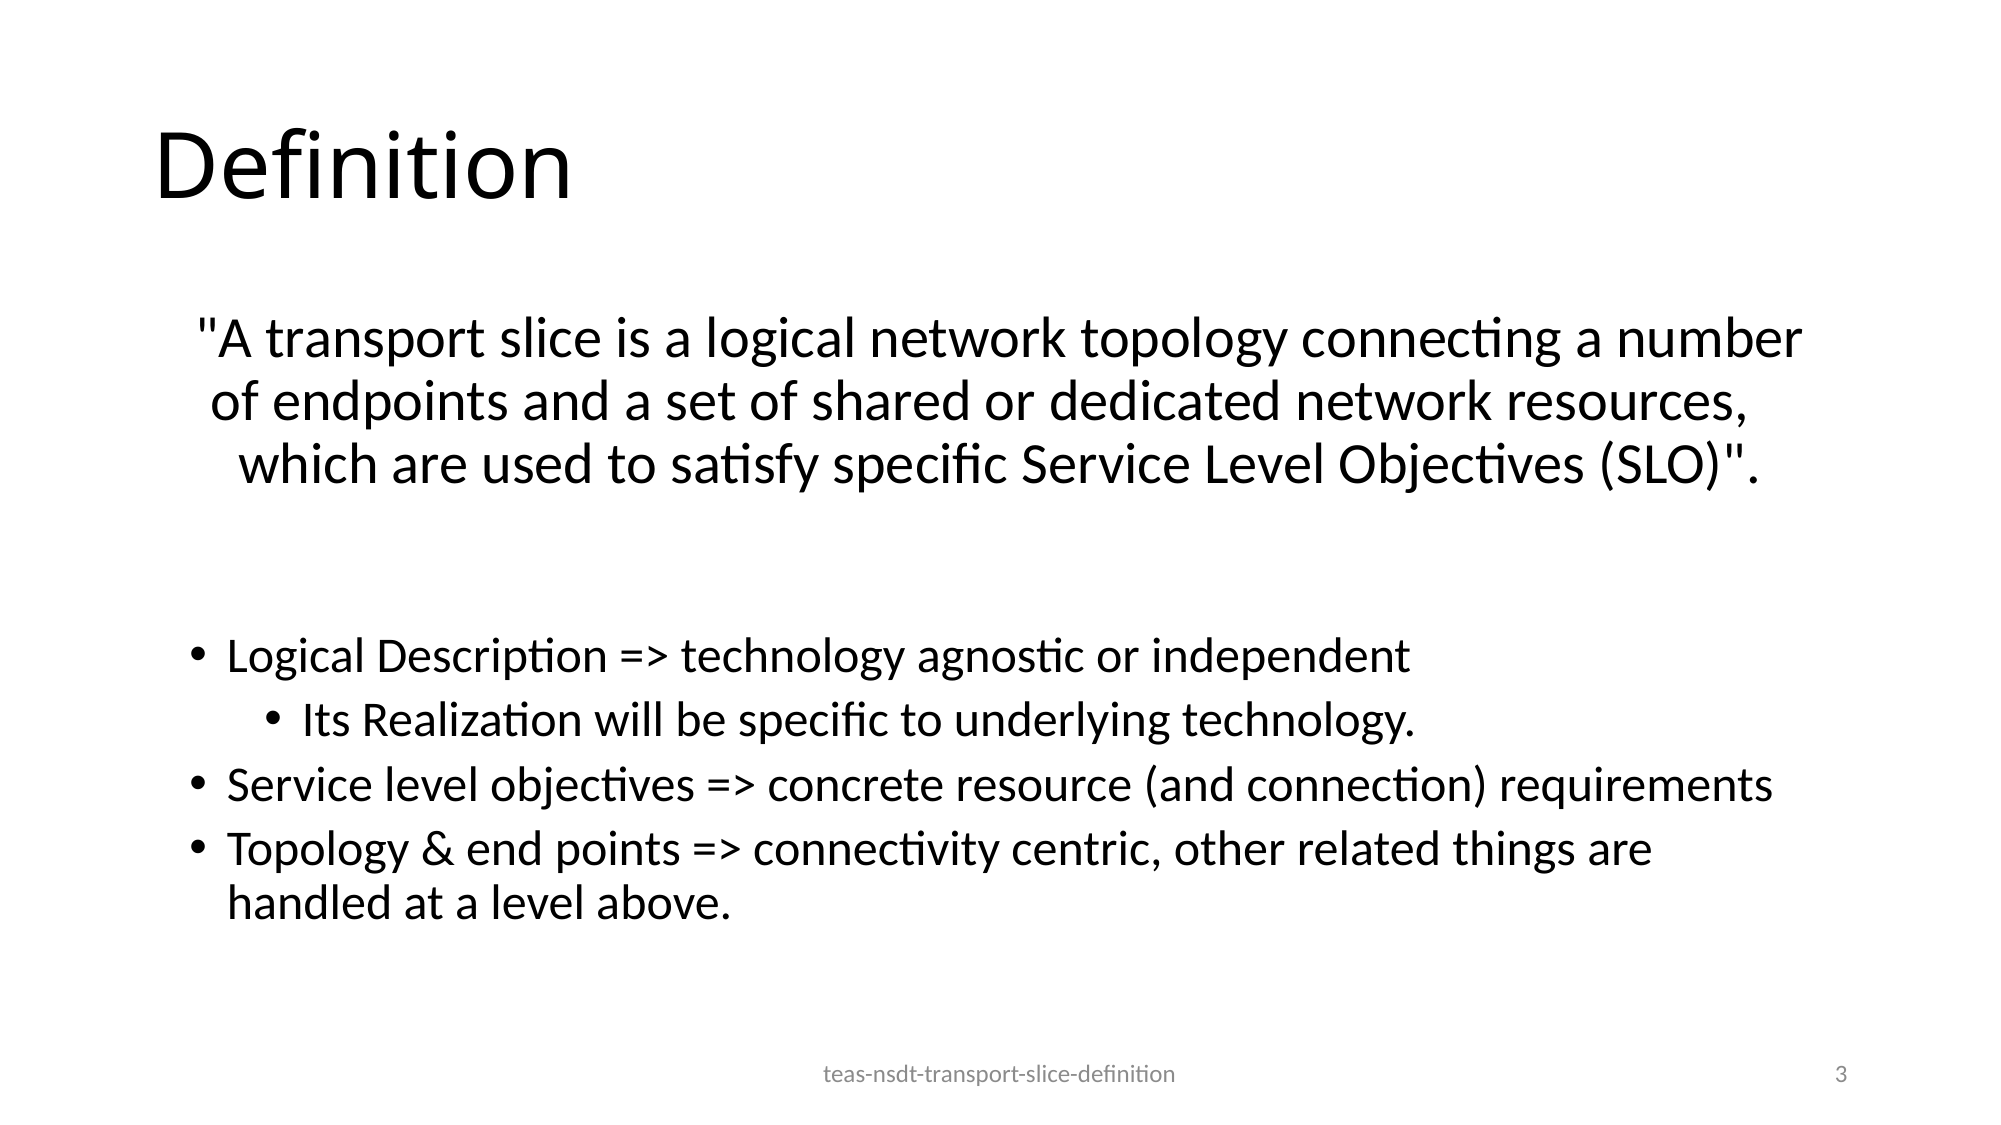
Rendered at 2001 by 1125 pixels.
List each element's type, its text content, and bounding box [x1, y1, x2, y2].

title Definition [137, 59, 1863, 278]
slide_number 3 [1412, 1042, 1863, 1103]
footer teas-nsdt-transport-slice-definition [662, 1042, 1338, 1103]
list "A transport slice is a logical network topology connecting a number of endpoints and a set of shared or dedicated network resources, which are used to satisfy specific Service Level Objectives (SLO)". [137, 299, 1863, 548]
text_box Logical Description => technology agnostic or independent Its Realization will be specific to underlying technology. Service level objectives => concrete resource (and connection) requirements Topology & end points => connectivity centric, other related things are handled at a level above. [99, 621, 1839, 942]
